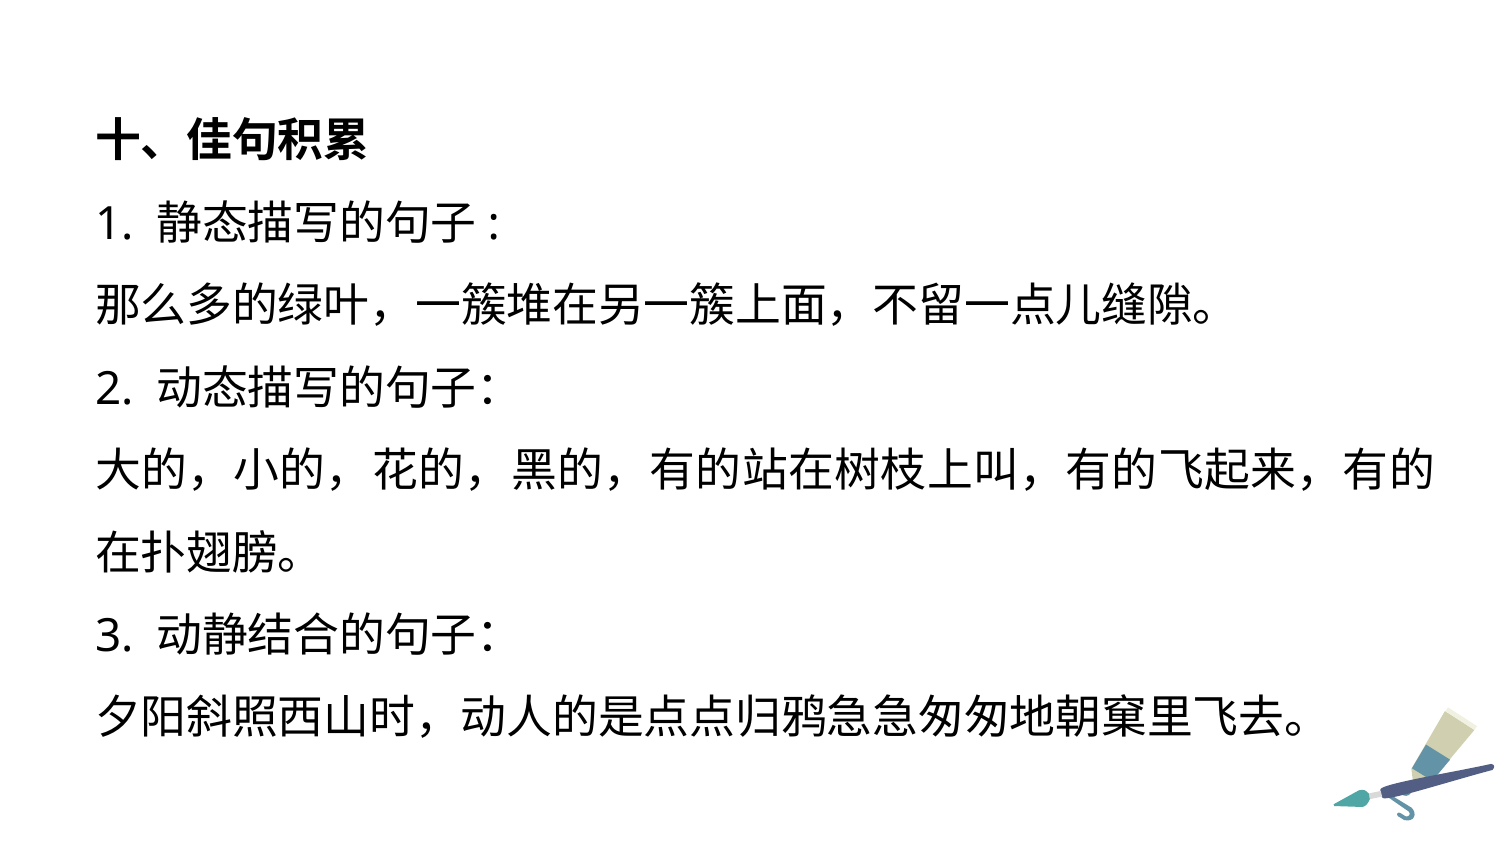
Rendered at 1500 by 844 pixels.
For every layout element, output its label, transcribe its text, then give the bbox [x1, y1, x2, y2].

text_box 十、佳句积累 1. 静态描写的句子: 那么多的绿叶，一簇堆在另一簇上面，不留一点儿缝隙。 2. 动态描写的句子： 大的，小的，花的，黑的，有的站在树枝上叫，有的飞起来，有的在扑翅膀。 3. 动静结合的句子： 夕阳斜照西山时，动人的是点点归鸦急急匆匆地朝窠里飞去。 [80, 76, 1450, 751]
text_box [1358, 708, 1481, 844]
